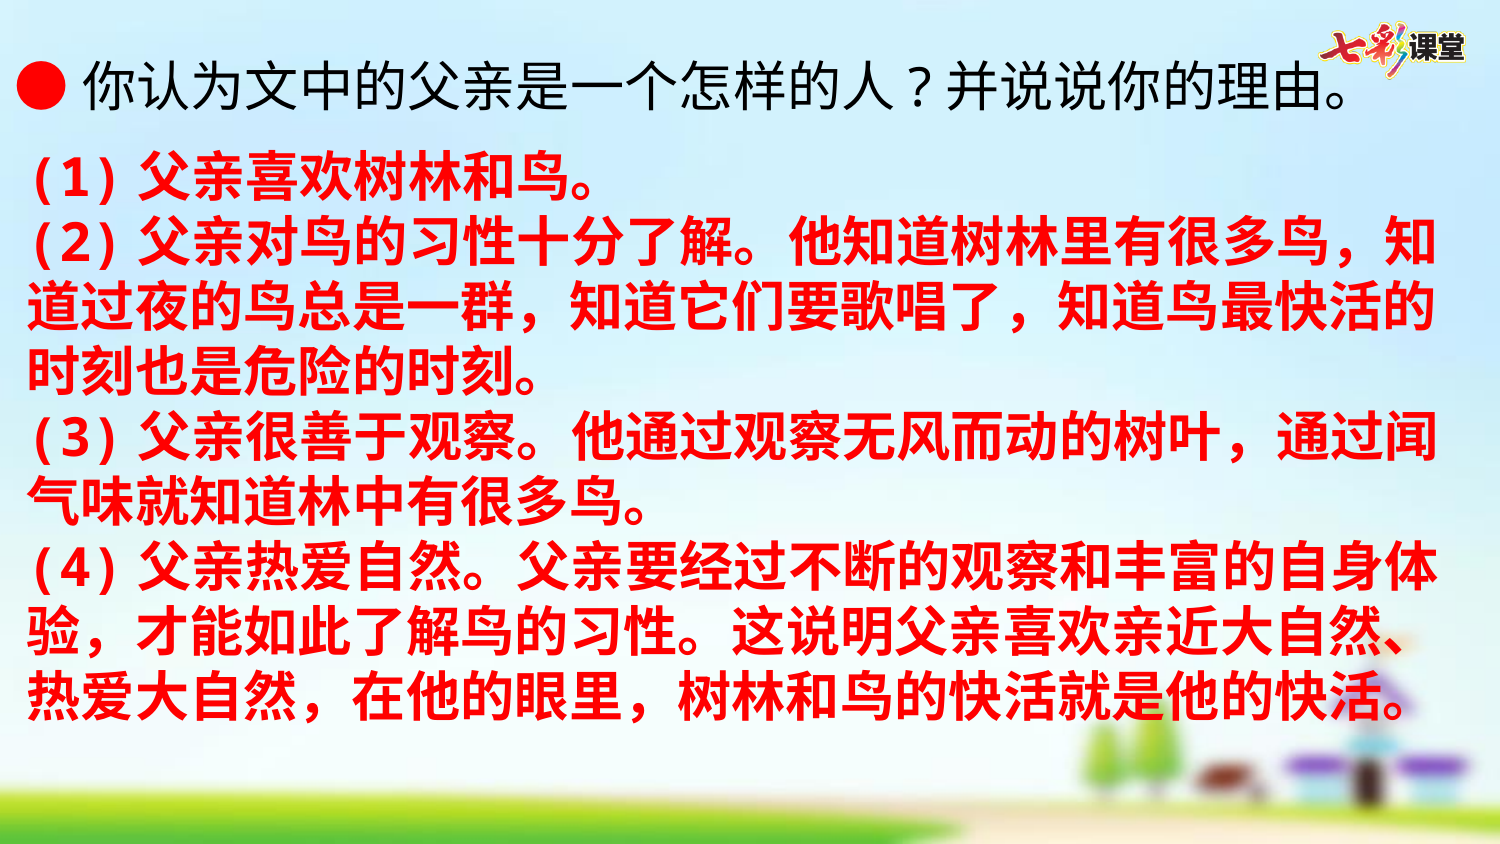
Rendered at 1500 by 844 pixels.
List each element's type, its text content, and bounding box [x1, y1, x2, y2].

picture [0, 0, 1500, 844]
text_box ●你认为文中的父亲是一个怎样的人?并说说你的理由。 [0, 45, 1447, 125]
text_box (1)父亲喜欢树林和鸟。 (2)父亲对鸟的习性十分了解。他知道树林里有很多鸟，知道过夜的鸟总是一群，知道它们要歌唱了，知道鸟最快活的时刻也是危险的时刻。 (3)父亲很善于观察。他通过观察无风而动的树叶，通过闻气味就知道林中有很多鸟。 (4)父亲热爱自然。父亲要经过不断的观察和丰富的自身体验，才能如此了解鸟的习性。这说明父亲喜欢亲近大自然、热爱大自然，在他的眼里，树林和鸟的快活就是他的快活。 [11, 134, 1459, 735]
